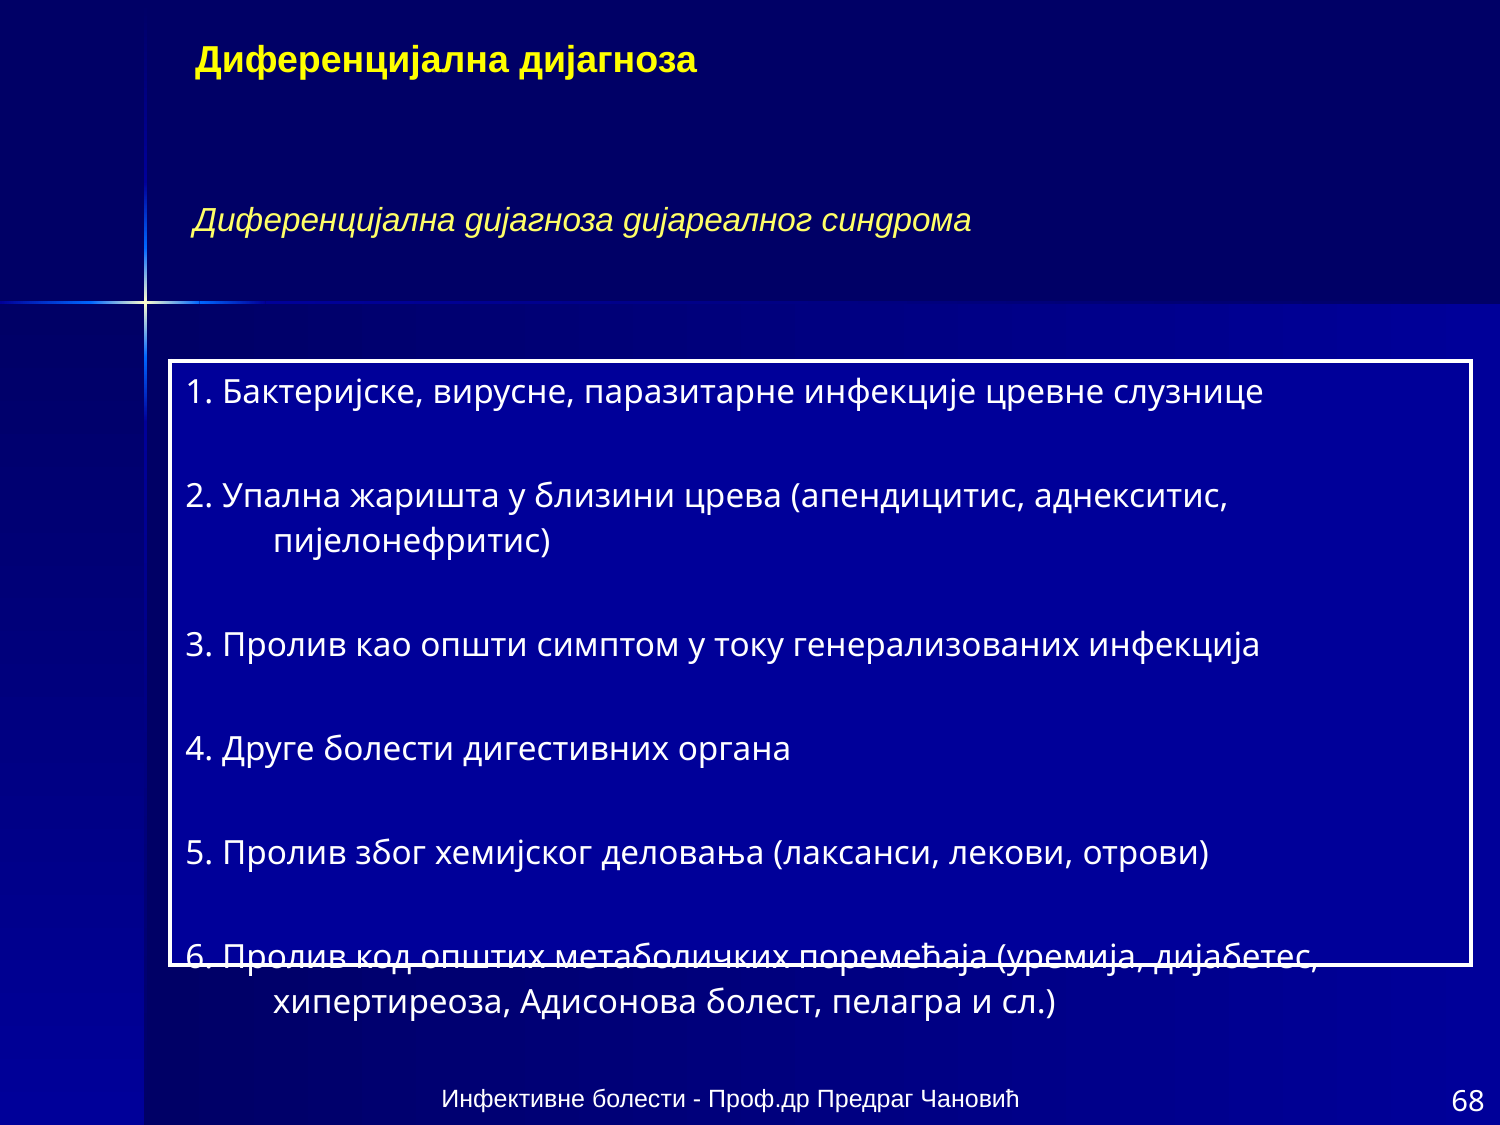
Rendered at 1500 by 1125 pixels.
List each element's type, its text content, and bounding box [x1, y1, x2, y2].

slide_number 68 [1324, 1074, 1500, 1125]
text_box Диференцијална дијагноза [180, 27, 723, 88]
footer Инфективне болести - Проф.др Предраг Чановић [412, 1074, 1051, 1125]
table_header 1. Бактеријске, вирусне, паразитарне инфекције цревне слузнице 2. Упална жаришта у близини црева (апендицитис, аднекситис, пијелонефритис) 3. Пролив као општи симптом у току генерализованих инфекција 4. Друге болести дигестивних органа 5. Пролив због хемијског деловања (лаксанси, лекови, отрови) 6. Пролив код општих метаболичких поремећаја (уремија, дијабетес, хипертиреоза, Адисонова болест, пелагра и сл.) [172, 363, 1469, 963]
text_box Диференцијална дијагноза дијареалног синдрома [178, 190, 998, 245]
